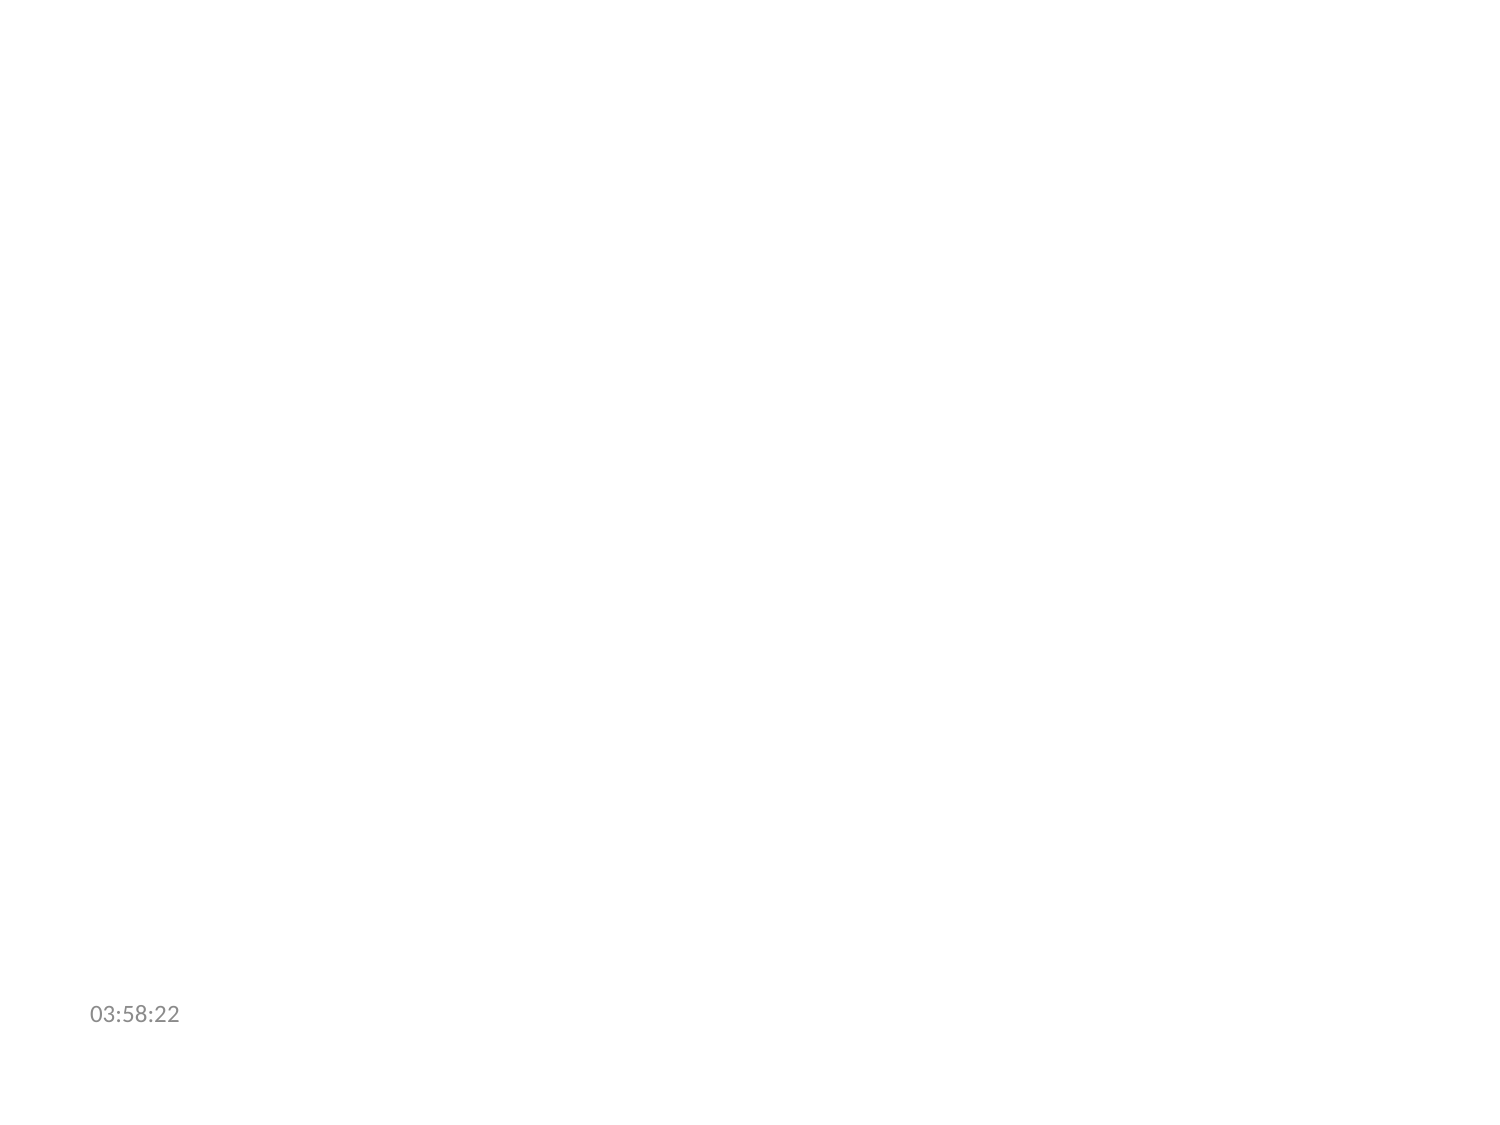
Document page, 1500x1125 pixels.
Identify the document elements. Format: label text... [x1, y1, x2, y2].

text_box 15:35:09 [75, 982, 425, 1043]
